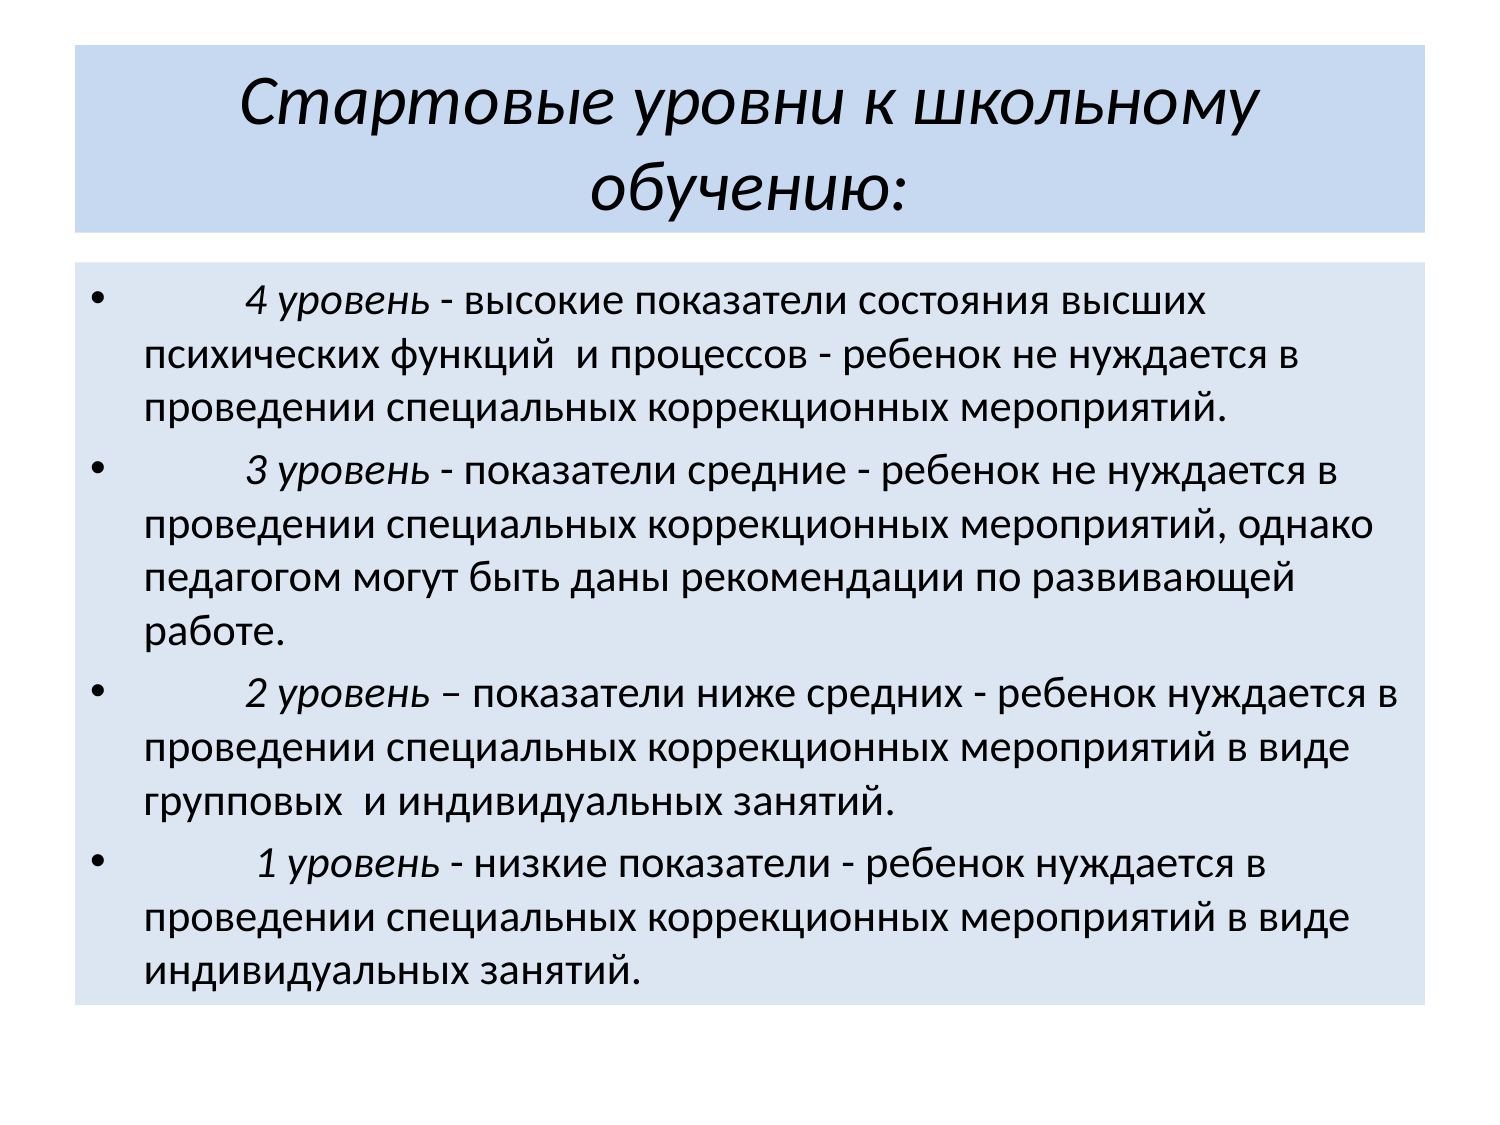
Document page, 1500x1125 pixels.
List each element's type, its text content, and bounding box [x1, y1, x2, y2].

list 4 уровень - высокие показатели состояния высших психических функций и процессов - ребенок не нуждается в проведении специальных коррекционных мероприятий. 3 уровень - показатели средние - ребенок не нуждается в проведении специальных коррекционных мероприятий, однако педагогом могут быть даны рекомендации по развивающей работе. 2 уровень – показатели ниже средних - ребенок нуждается в проведении специальных коррекционных мероприятий в виде групповых и индивидуальных занятий. 1 уровень - низкие показатели - ребенок нуждается в проведении специальных коррекционных мероприятий в виде индивидуальных занятий. [75, 262, 1425, 1005]
title Стартовые уровни к школьному обучению: [75, 45, 1425, 233]
